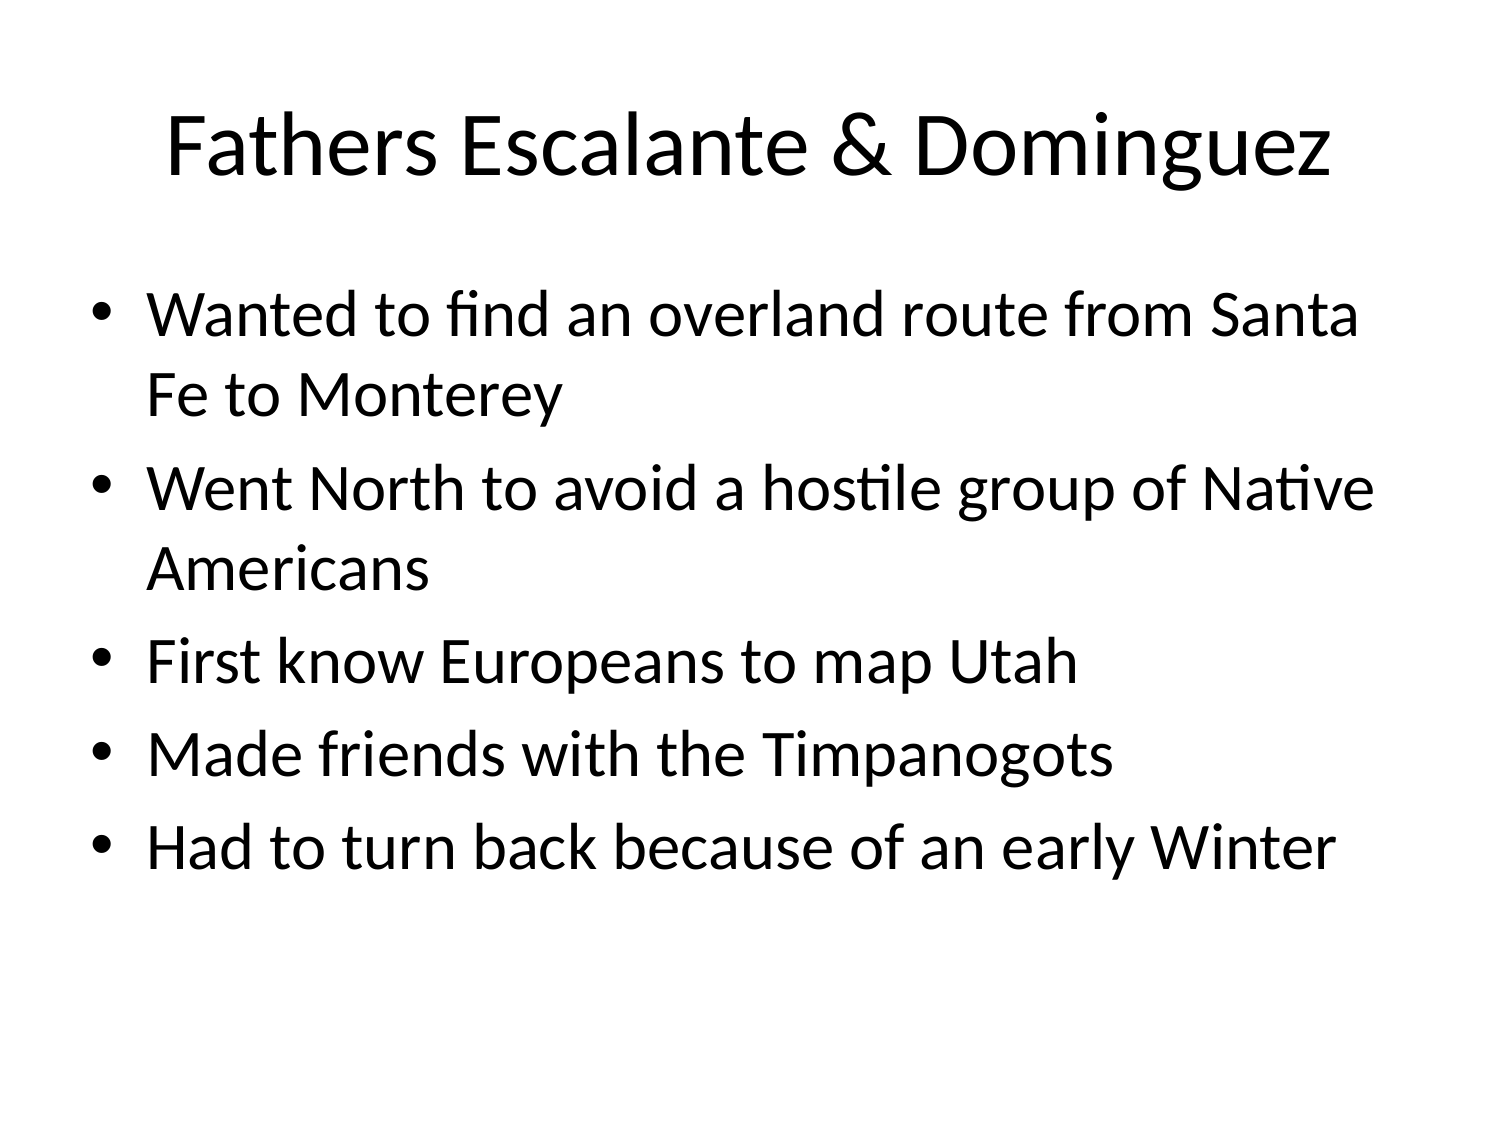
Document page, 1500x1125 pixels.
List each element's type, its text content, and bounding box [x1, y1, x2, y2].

list Wanted to find an overland route from Santa Fe to Monterey Went North to avoid a hostile group of Native Americans First know Europeans to map Utah Made friends with the Timpanogots Had to turn back because of an early Winter [75, 262, 1425, 1005]
title Fathers Escalante & Dominguez [75, 45, 1425, 233]
